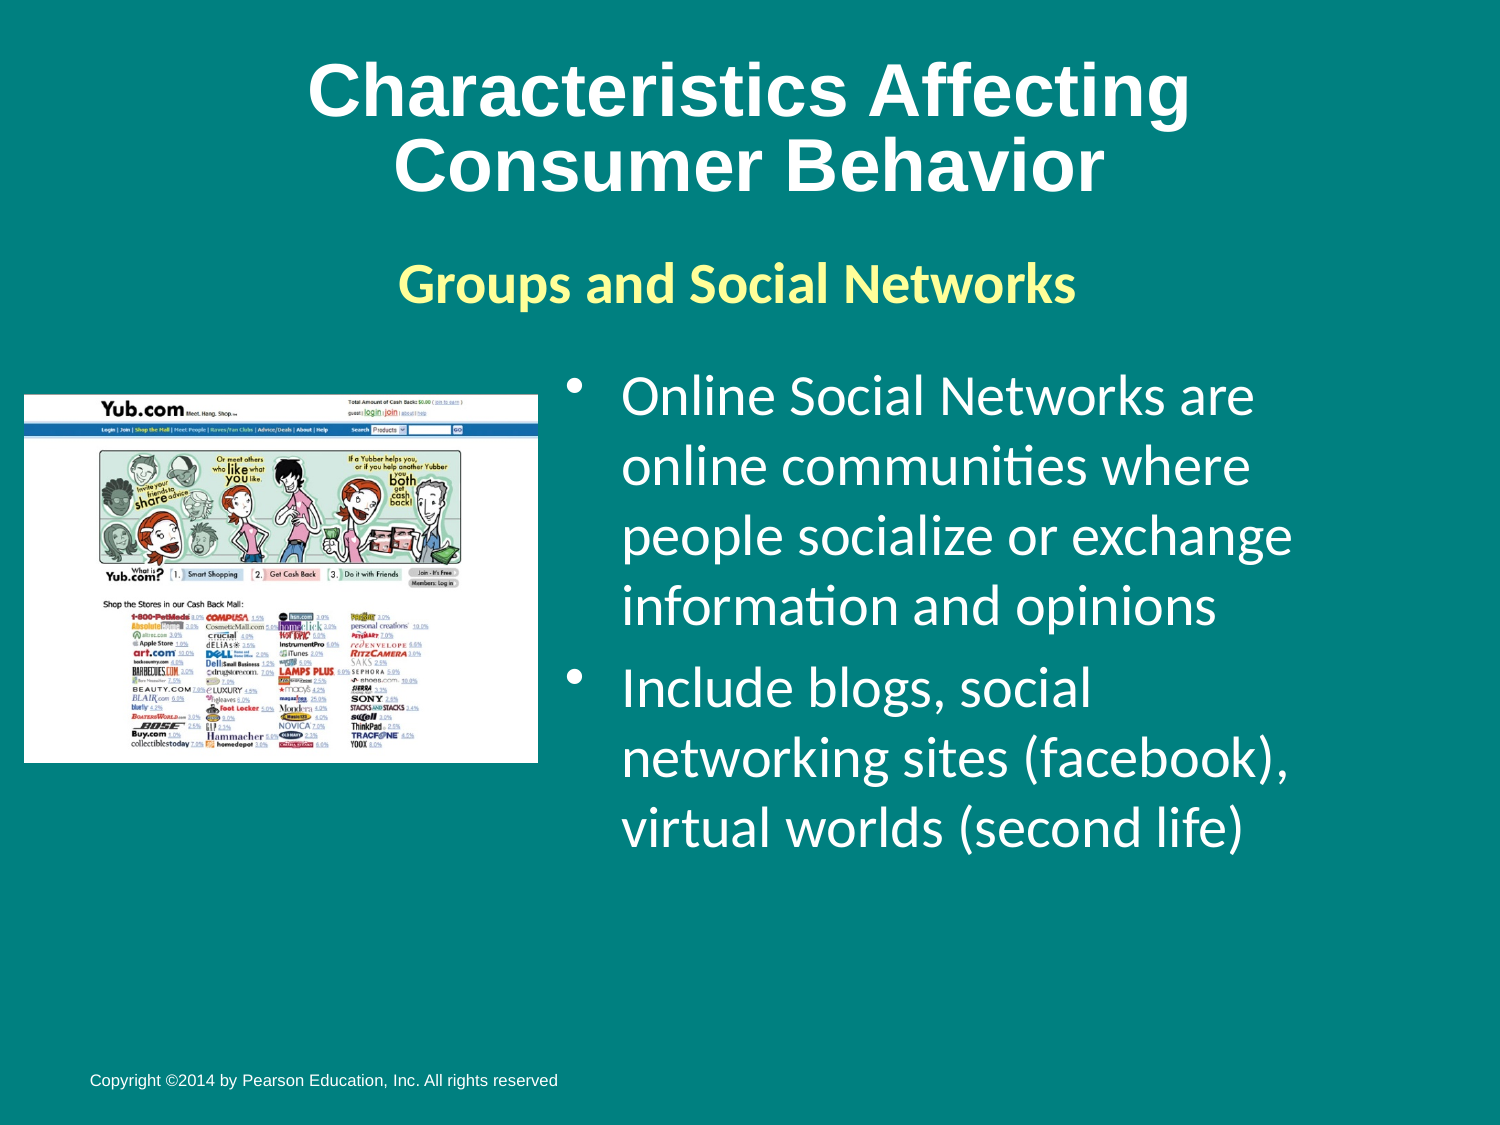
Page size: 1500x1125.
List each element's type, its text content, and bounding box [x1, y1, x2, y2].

list Online Social Networks are online communities where people socialize or exchange information and opinions Include blogs, social networking sites (facebook), virtual worlds (second life) [549, 349, 1388, 1026]
title Characteristics Affecting Consumer Behavior [112, 37, 1388, 226]
list Groups and Social Networks [149, 237, 1326, 301]
picture [24, 394, 538, 763]
text_box Copyright ©2014 by Pearson Education, Inc. All rights reserved [74, 1062, 825, 1098]
